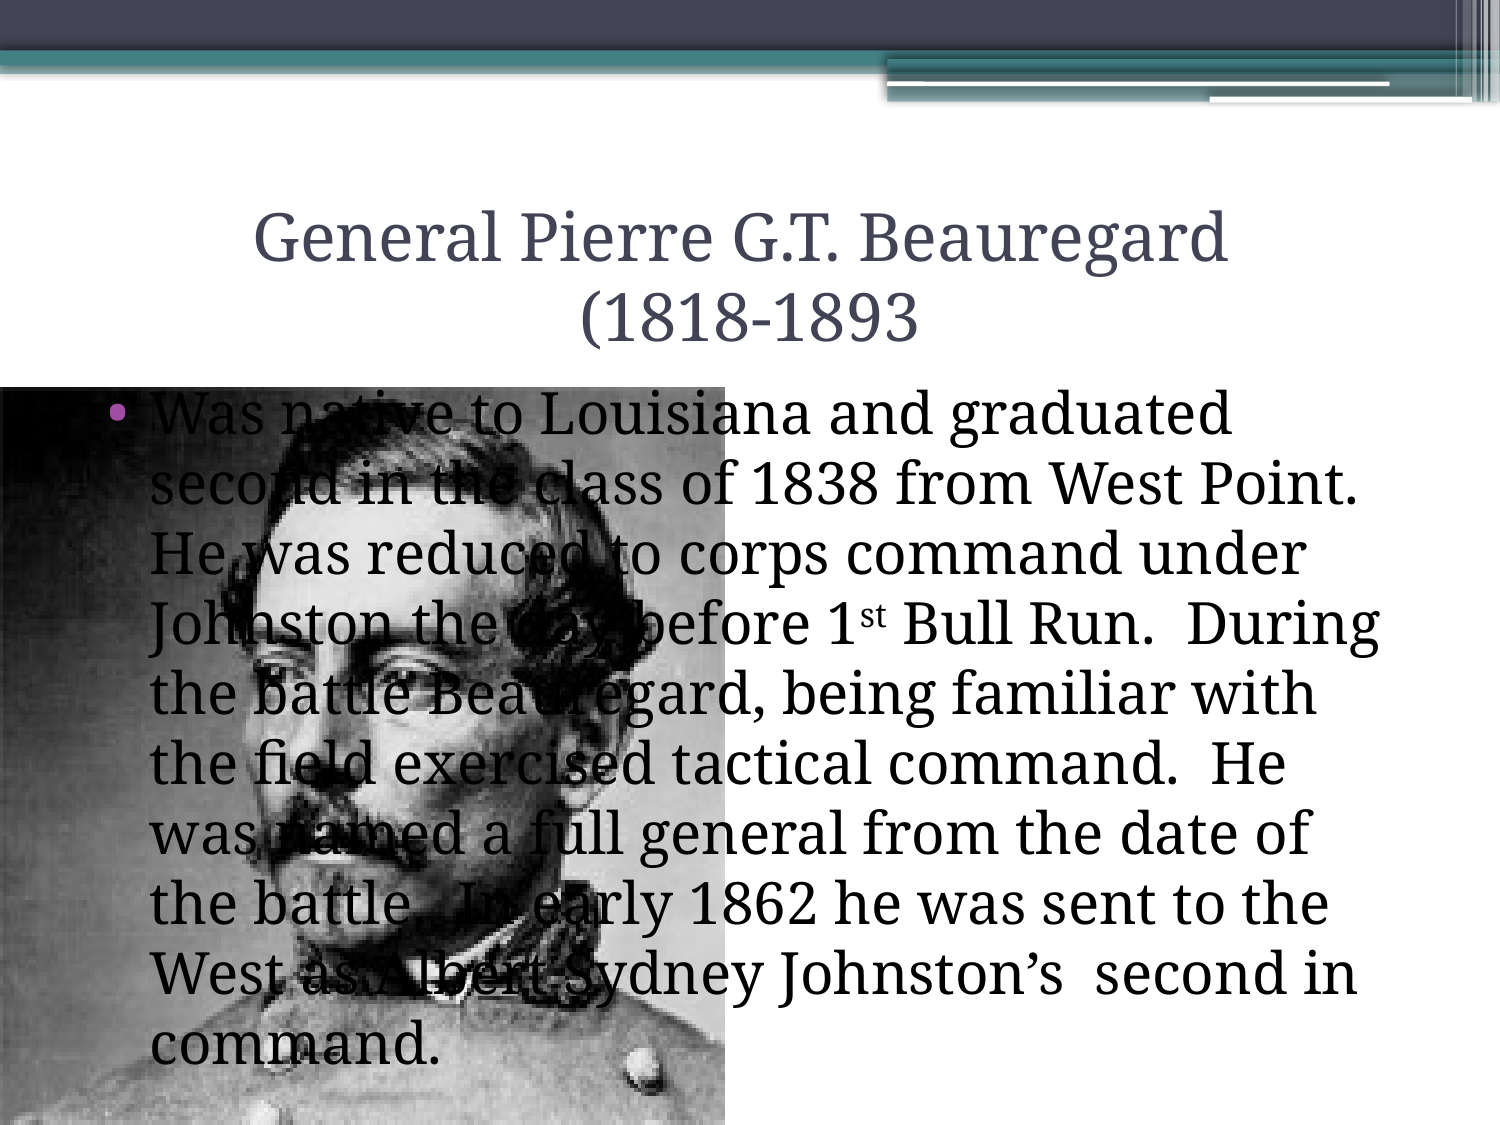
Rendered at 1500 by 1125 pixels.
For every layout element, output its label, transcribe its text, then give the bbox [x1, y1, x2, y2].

picture [0, 387, 726, 1125]
list Was native to Louisiana and graduated second in the class of 1838 from West Point. He was reduced to corps command under Johnston the day before 1st Bull Run. During the battle Beauregard, being familiar with the field exercised tactical command. He was named a full general from the date of the battle. In early 1862 he was sent to the West as Albert Sydney Johnston’s second in command. [75, 368, 1425, 1079]
title General Pierre G.T. Beauregard (1818-1893 [75, 187, 1425, 363]
